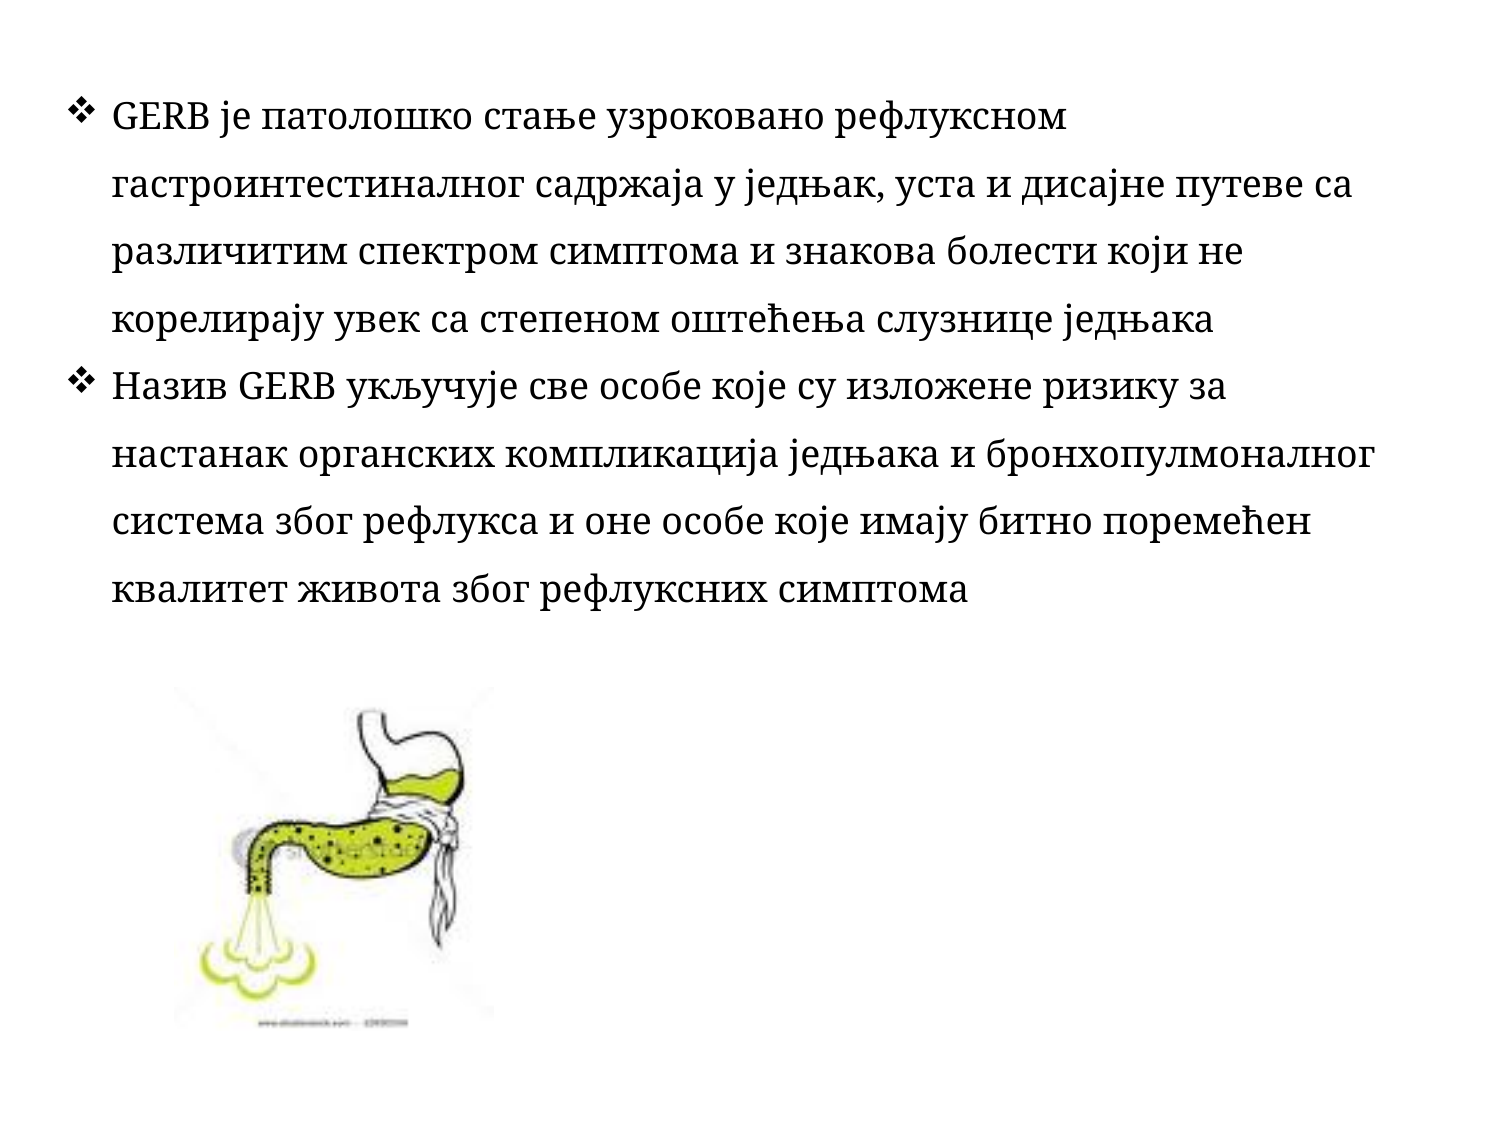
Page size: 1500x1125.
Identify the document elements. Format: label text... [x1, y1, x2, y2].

text_box GERB је патолошко стање узроковано рефлуксном гастроинтестиналног садржаја у једњак, уста и дисајне путеве са различитим спектром симптома и знакова болести који не корелирају увек са степеном оштећења слузнице једњака Назив GERB укључује све особе које су изложене ризику за настанак органских компликација једњака и бронхопулмоналног система због рефлукса и оне особе које имају битно поремећен квалитет живота због рефлуксних симптома [49, 62, 1413, 618]
picture [174, 687, 495, 1031]
